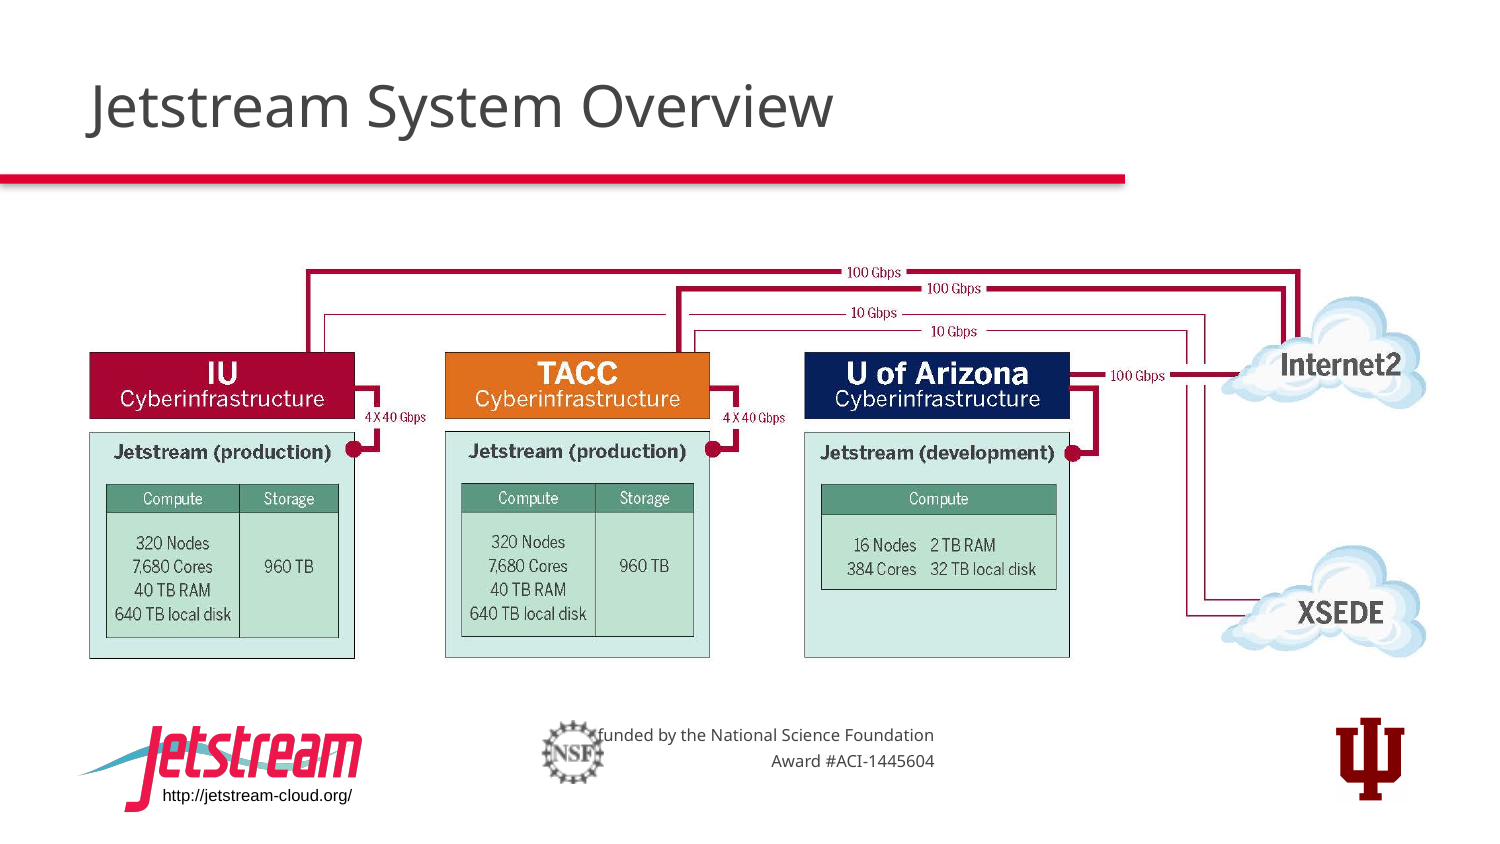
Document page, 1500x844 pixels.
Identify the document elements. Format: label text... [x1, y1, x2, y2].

picture [1335, 716, 1408, 804]
title Jetstream System Overview [75, 33, 1425, 175]
picture [75, 720, 364, 818]
picture [47, 201, 1446, 714]
